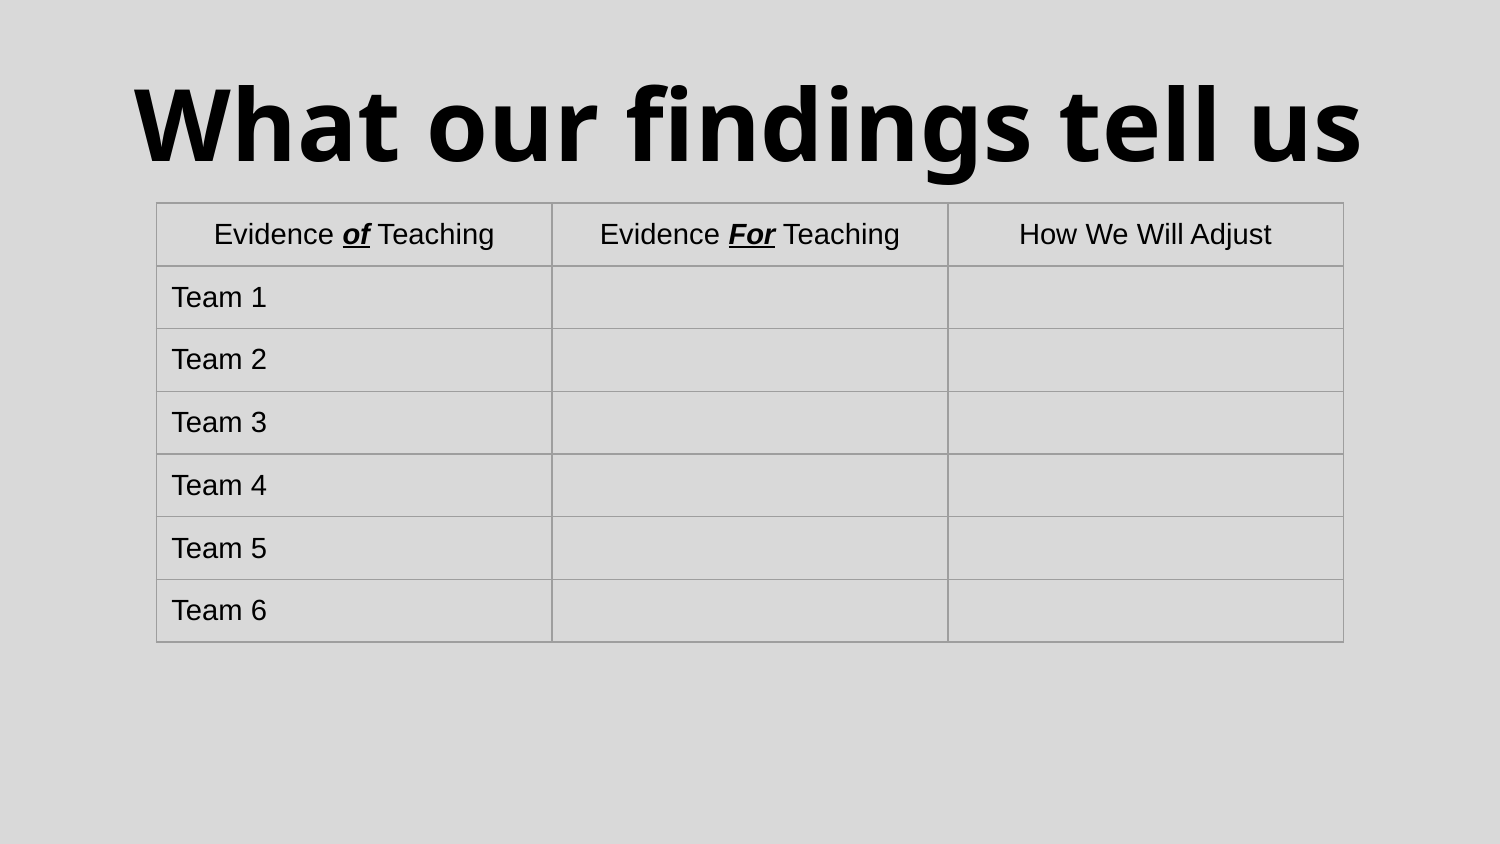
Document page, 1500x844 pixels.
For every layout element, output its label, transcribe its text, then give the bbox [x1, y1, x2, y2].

table_cell Team 2 [157, 329, 551, 391]
table_cell [553, 392, 947, 453]
title What our findings tell us [51, 46, 1449, 141]
table_cell Team 1 [157, 267, 551, 328]
table_header Evidence of Teaching [157, 204, 551, 265]
table_cell Team 4 [157, 455, 551, 516]
table_cell [949, 517, 1343, 579]
table_cell [949, 267, 1343, 328]
table_header How We Will Adjust [949, 204, 1343, 265]
table_cell [949, 392, 1343, 453]
table_cell [553, 455, 947, 516]
table_cell [553, 517, 947, 579]
table_header Evidence For Teaching [553, 204, 947, 265]
table_cell Team 6 [157, 580, 551, 641]
table_cell [949, 580, 1343, 641]
table_cell Team 5 [157, 517, 551, 579]
table_cell [553, 329, 947, 391]
table_cell Team 3 [157, 392, 551, 453]
table_cell [949, 455, 1343, 516]
table_cell [949, 329, 1343, 391]
table_cell [553, 580, 947, 641]
table_cell [553, 267, 947, 328]
